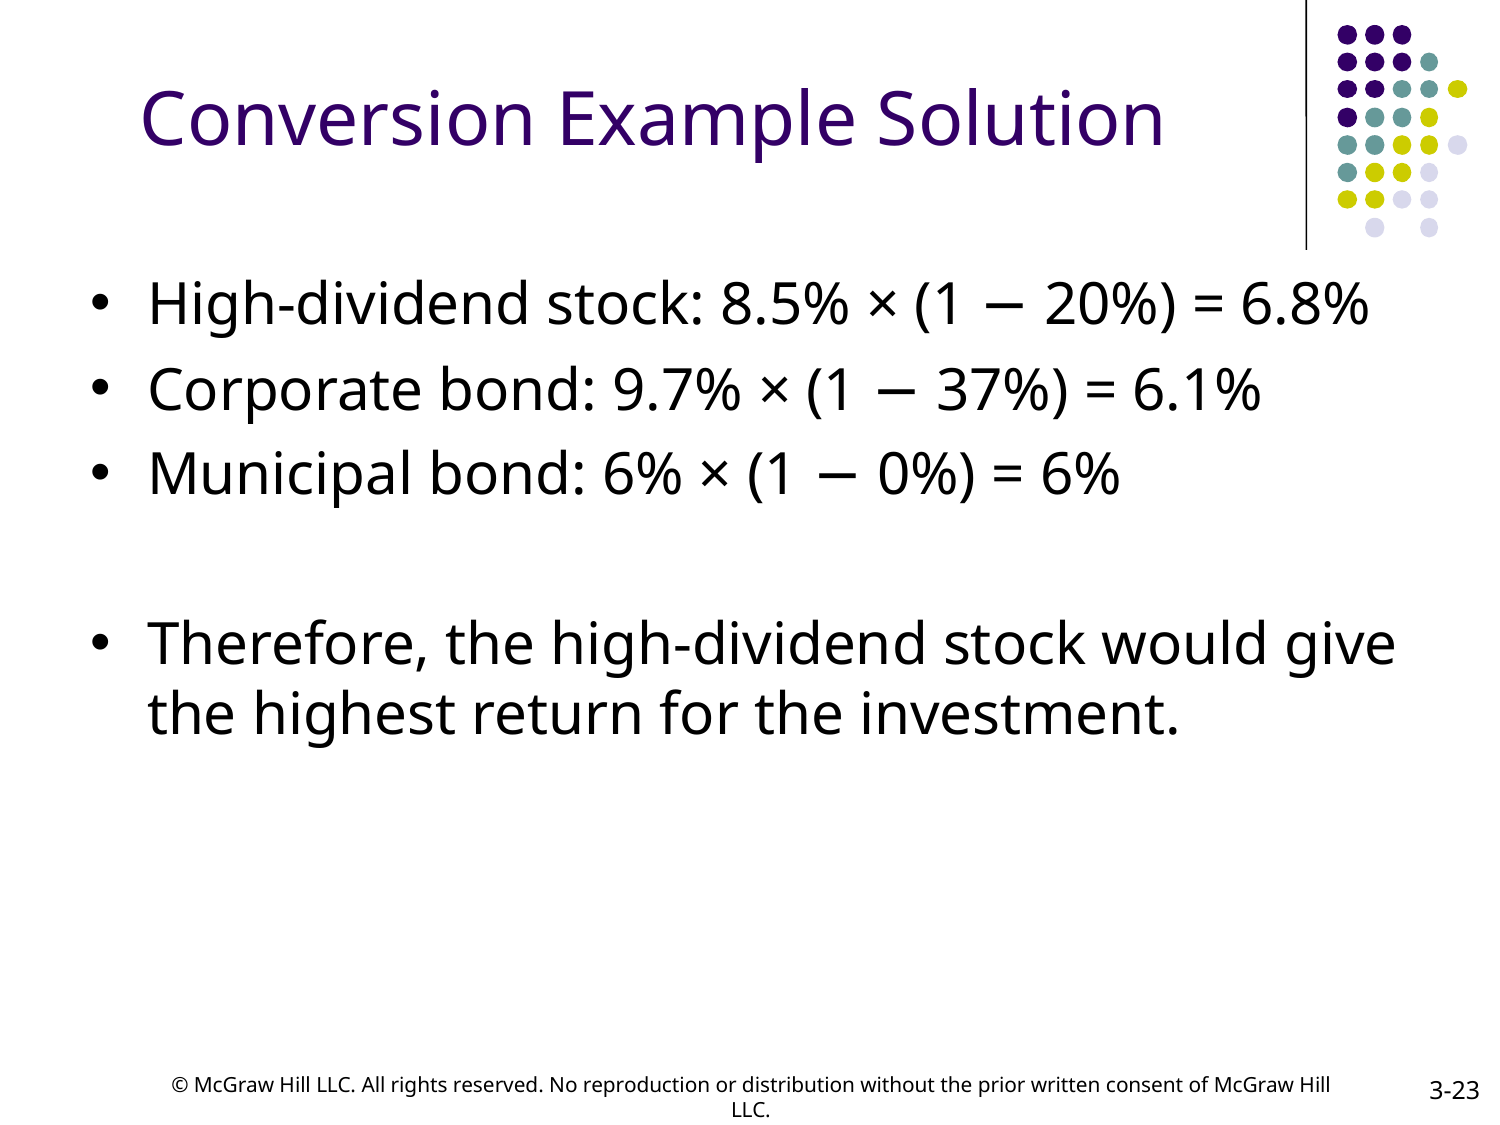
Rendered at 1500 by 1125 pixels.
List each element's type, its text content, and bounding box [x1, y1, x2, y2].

slide_number 3-23 [1345, 1061, 1496, 1122]
title Conversion Example Solution [32, 8, 1275, 234]
list High-dividend stock: 8.5% × (1 − 20%) = 6.8% Corporate bond: 9.7% × (1 − 37%) = 6.1% Municipal bond: 6% × (1 − 0%) = 6% Therefore, the high-dividend stock would give the highest return for the investment. [75, 259, 1425, 1062]
